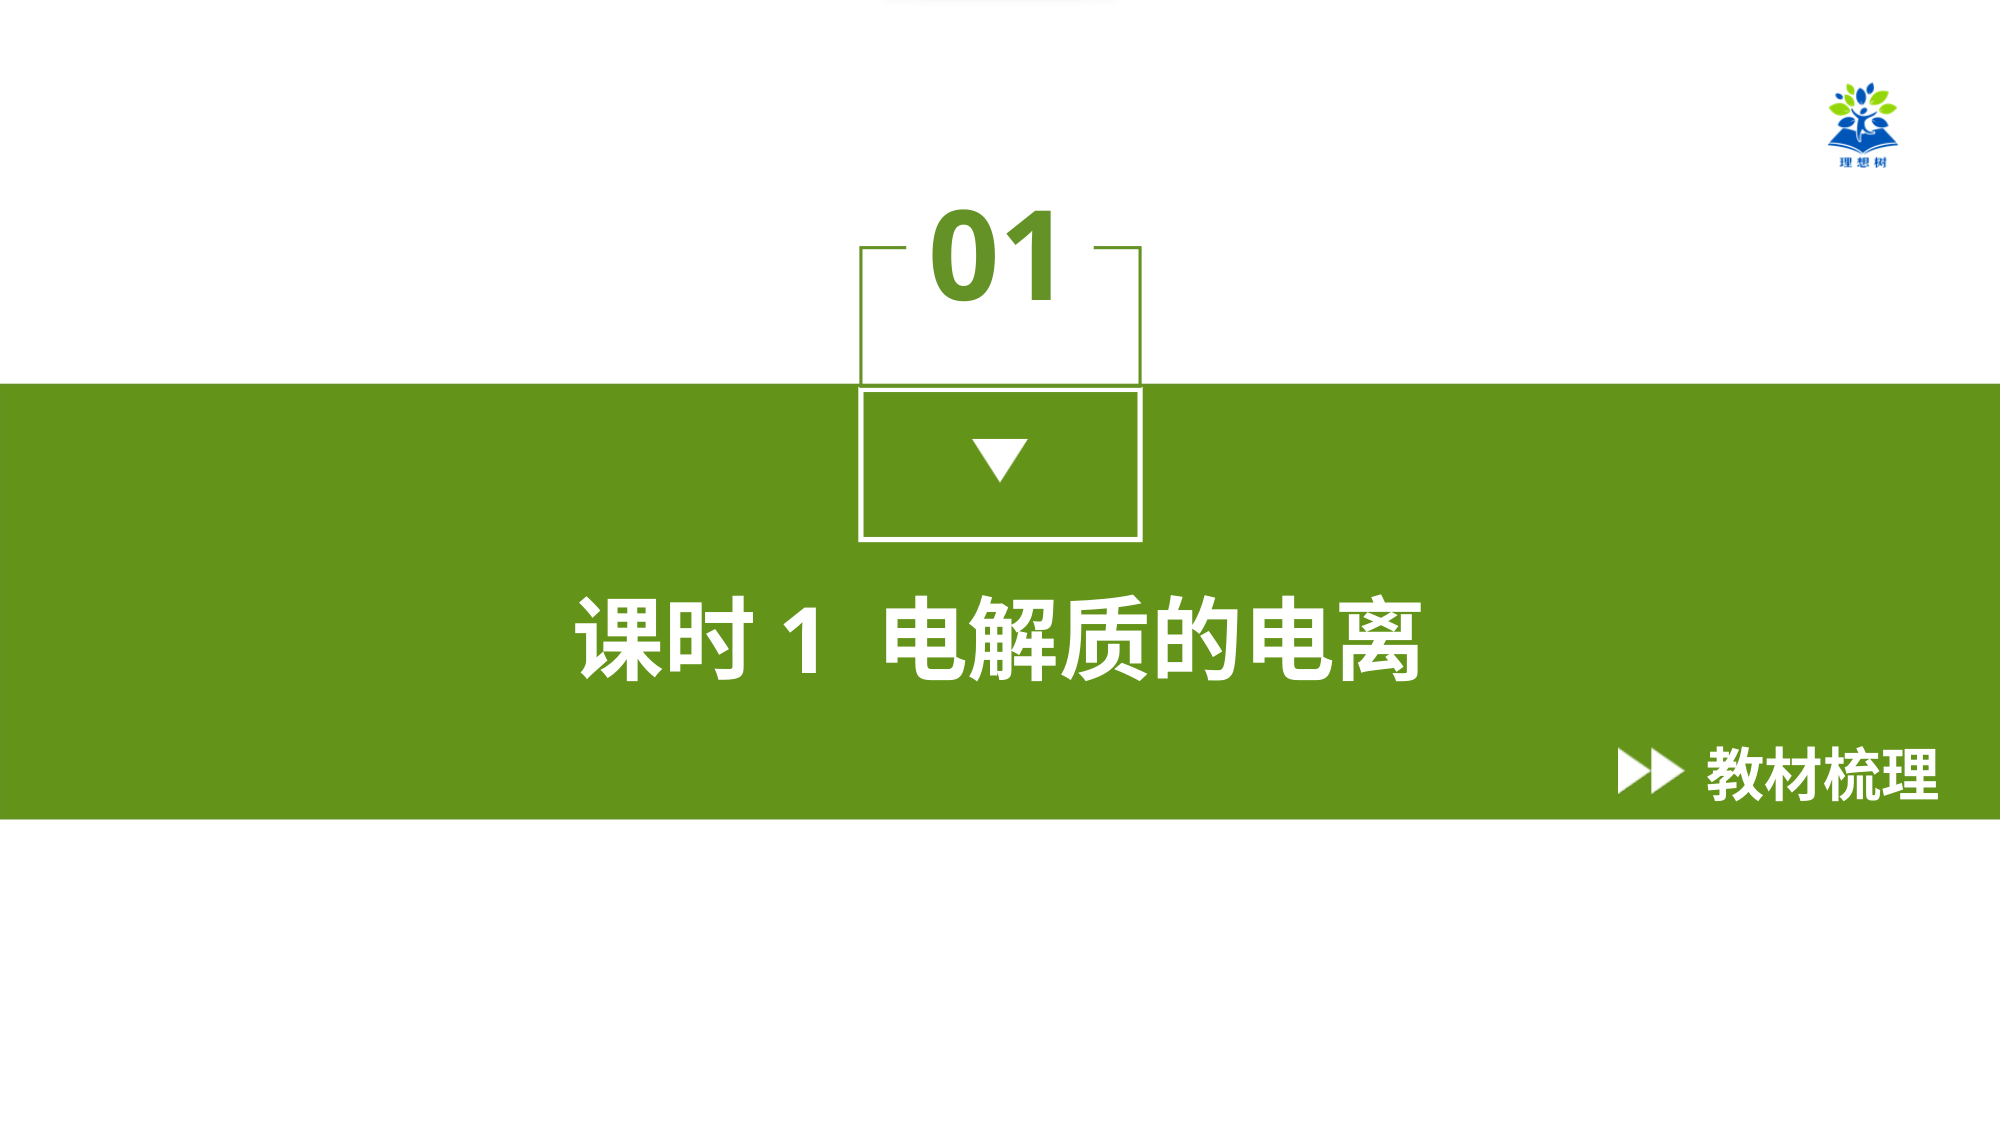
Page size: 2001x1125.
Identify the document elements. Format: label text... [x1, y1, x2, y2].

text_box 教材梳理 [1706, 726, 1988, 819]
text_box 课时1 电解质的电离 [0, 572, 2000, 699]
text_box 01 [839, 158, 1160, 336]
picture [0, 699, 2000, 1125]
picture [0, 0, 2000, 572]
